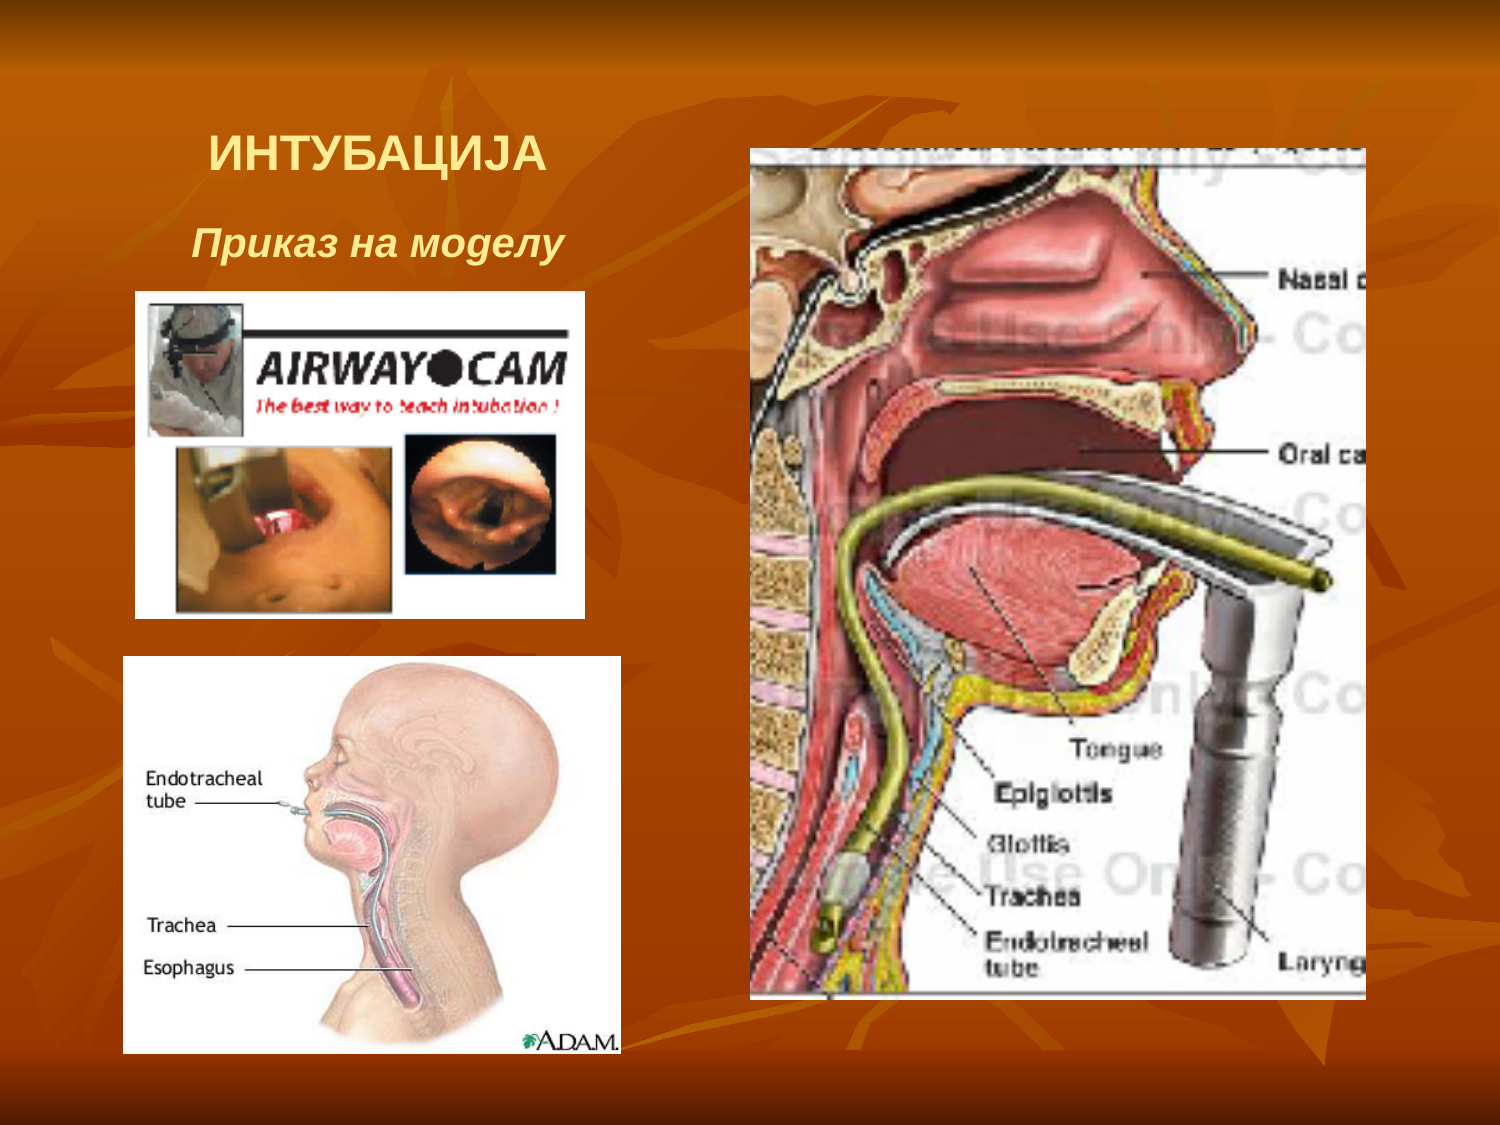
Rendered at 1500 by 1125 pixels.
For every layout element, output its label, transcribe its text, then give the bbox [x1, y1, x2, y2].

picture [135, 291, 586, 619]
picture [123, 656, 621, 1055]
text_box Приказ на моделу [112, 208, 644, 273]
text_box ИНТУБАЦИЈА [100, 113, 656, 189]
picture [749, 148, 1366, 1000]
